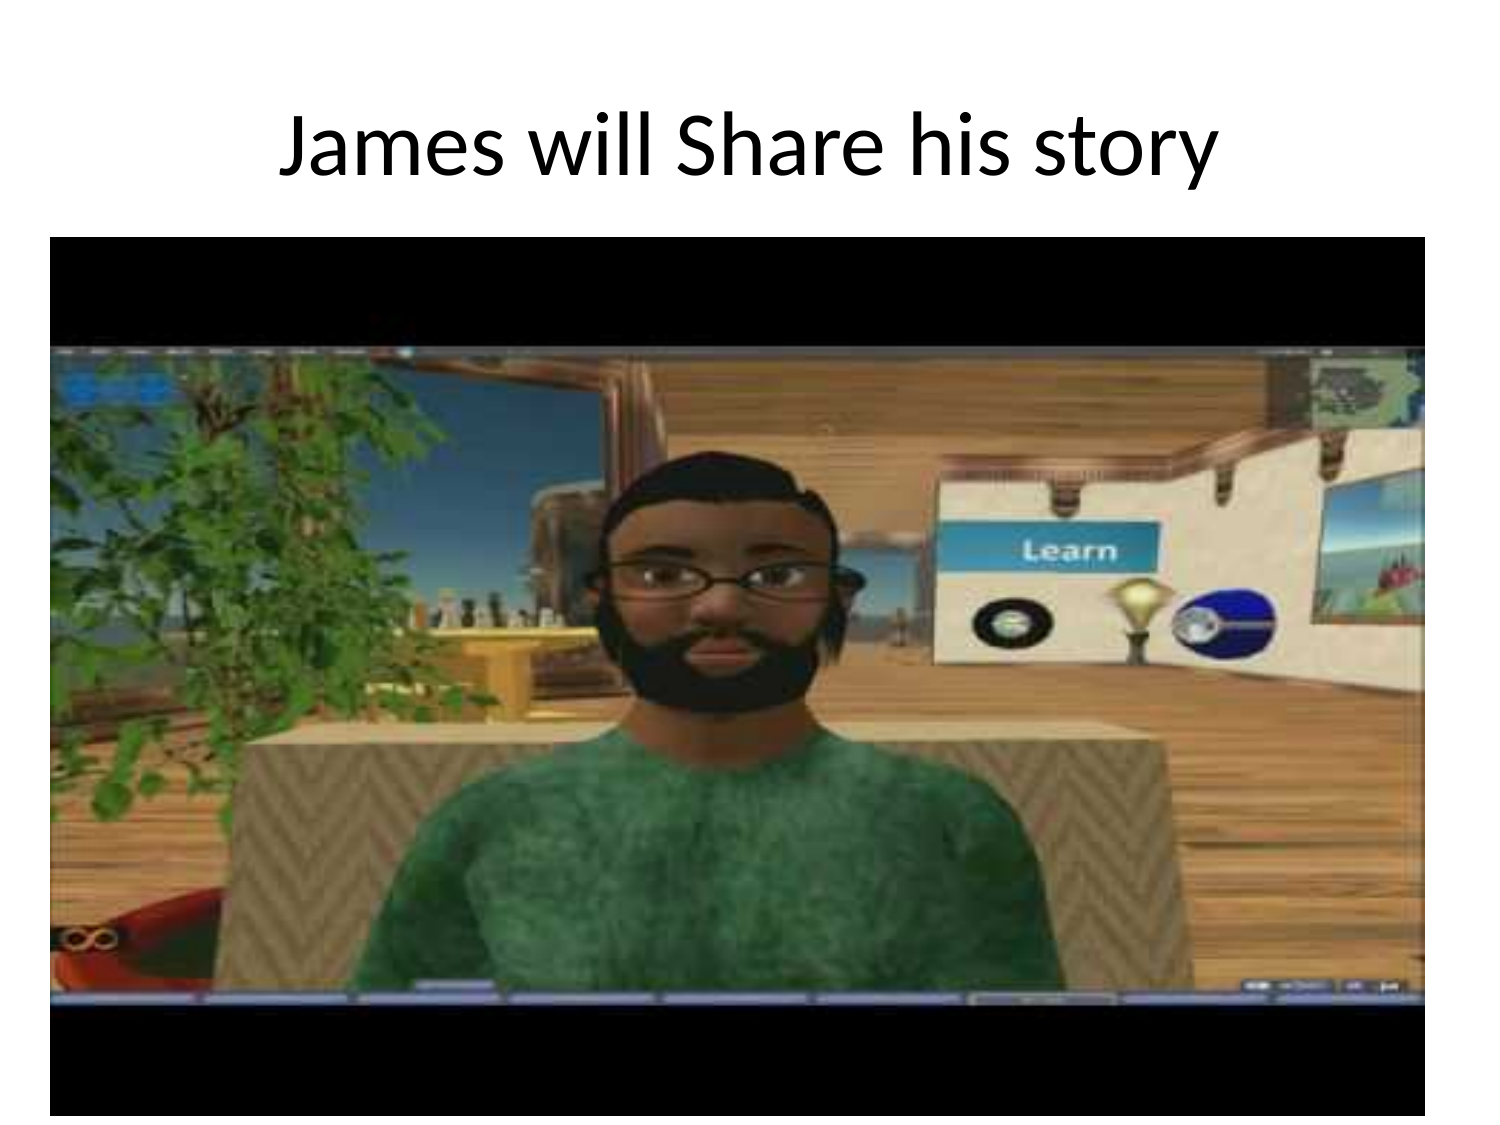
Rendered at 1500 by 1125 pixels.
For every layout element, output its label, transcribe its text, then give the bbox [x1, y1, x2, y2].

picture [49, 237, 1426, 1116]
title James will Share his story [75, 45, 1425, 233]
